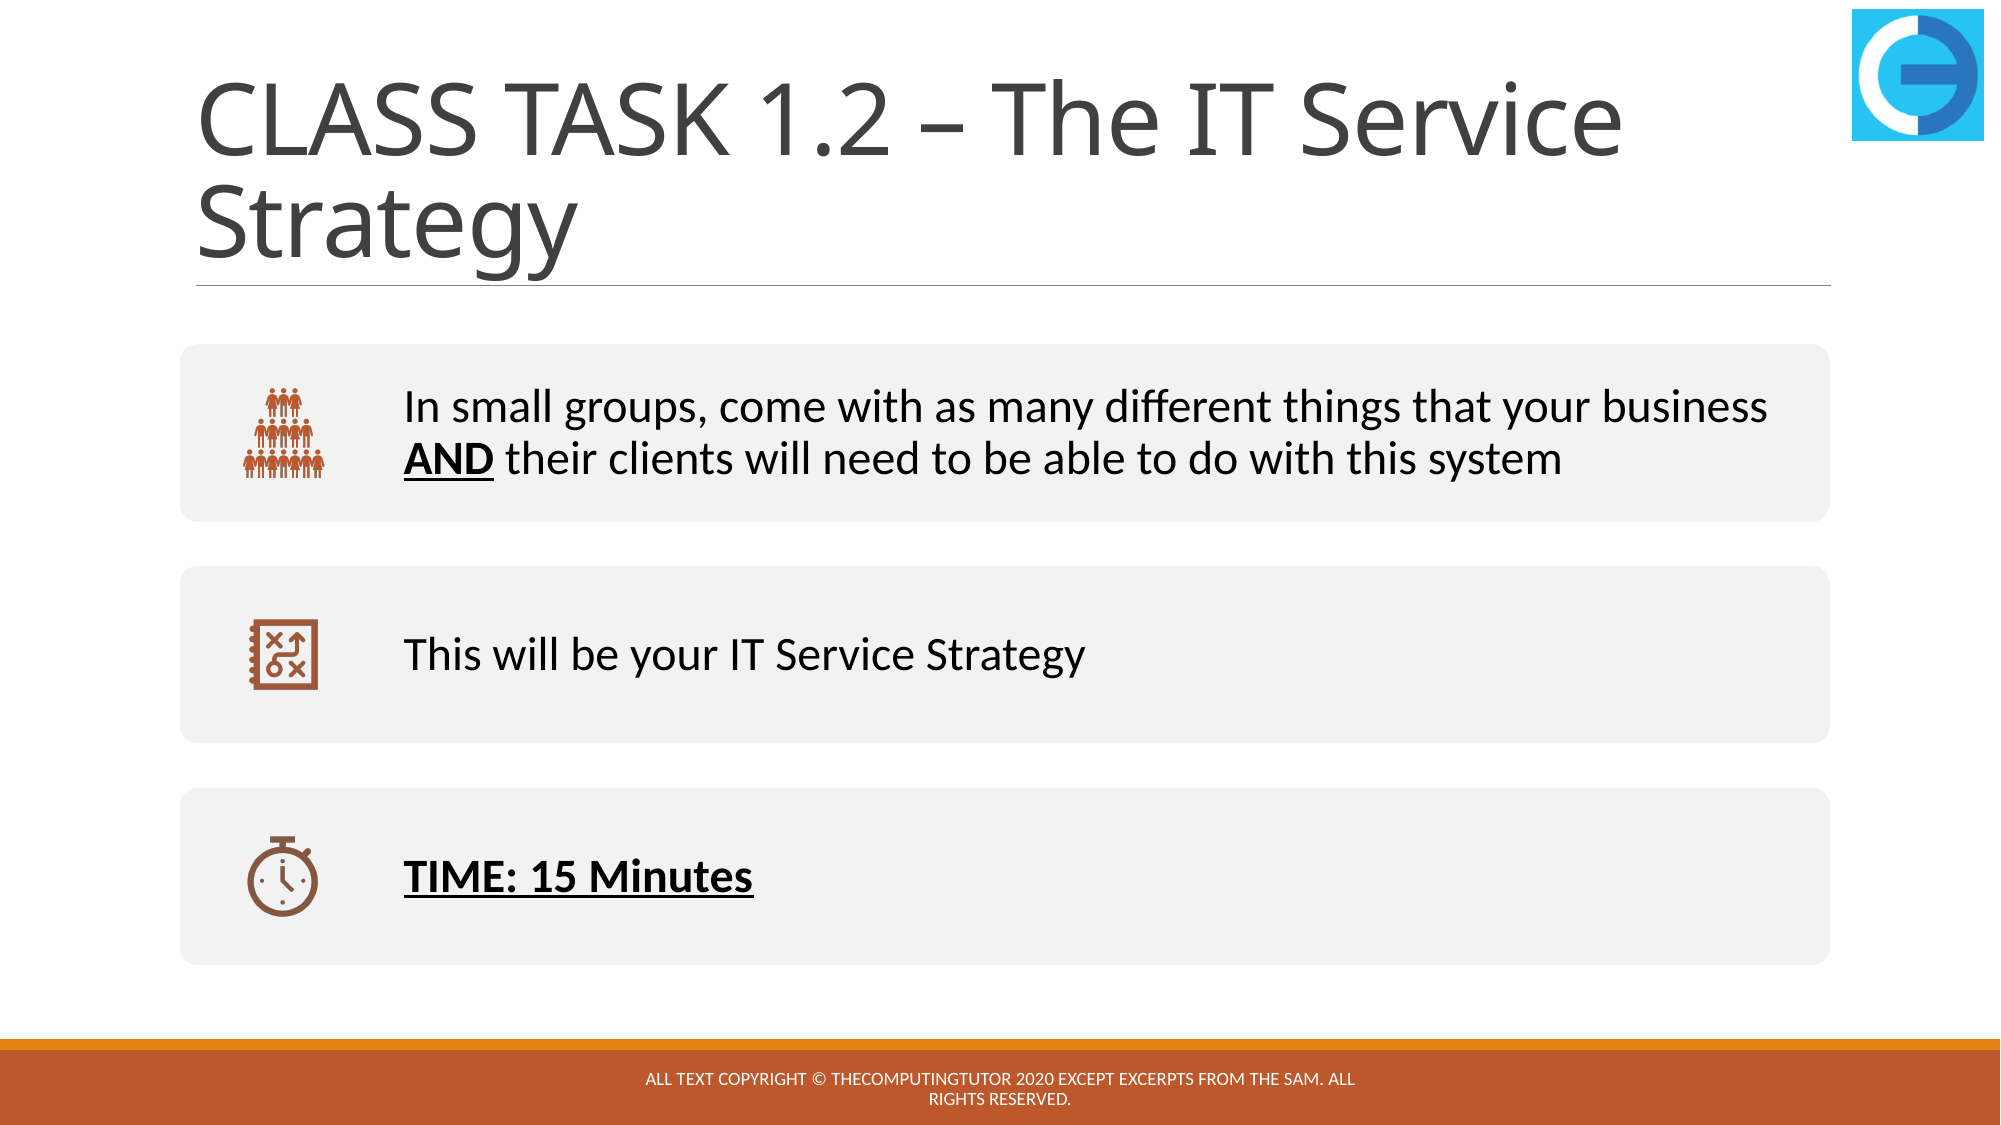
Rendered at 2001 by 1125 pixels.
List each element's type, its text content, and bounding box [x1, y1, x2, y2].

footer All text copyright © TheComputingTutor 2020 except excerpts from the SAM. All rights Reserved. [604, 1059, 1396, 1120]
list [179, 343, 1831, 966]
title CLASS TASK 1.2 – The IT Service Strategy [180, 47, 1830, 285]
picture [1852, 9, 1984, 141]
